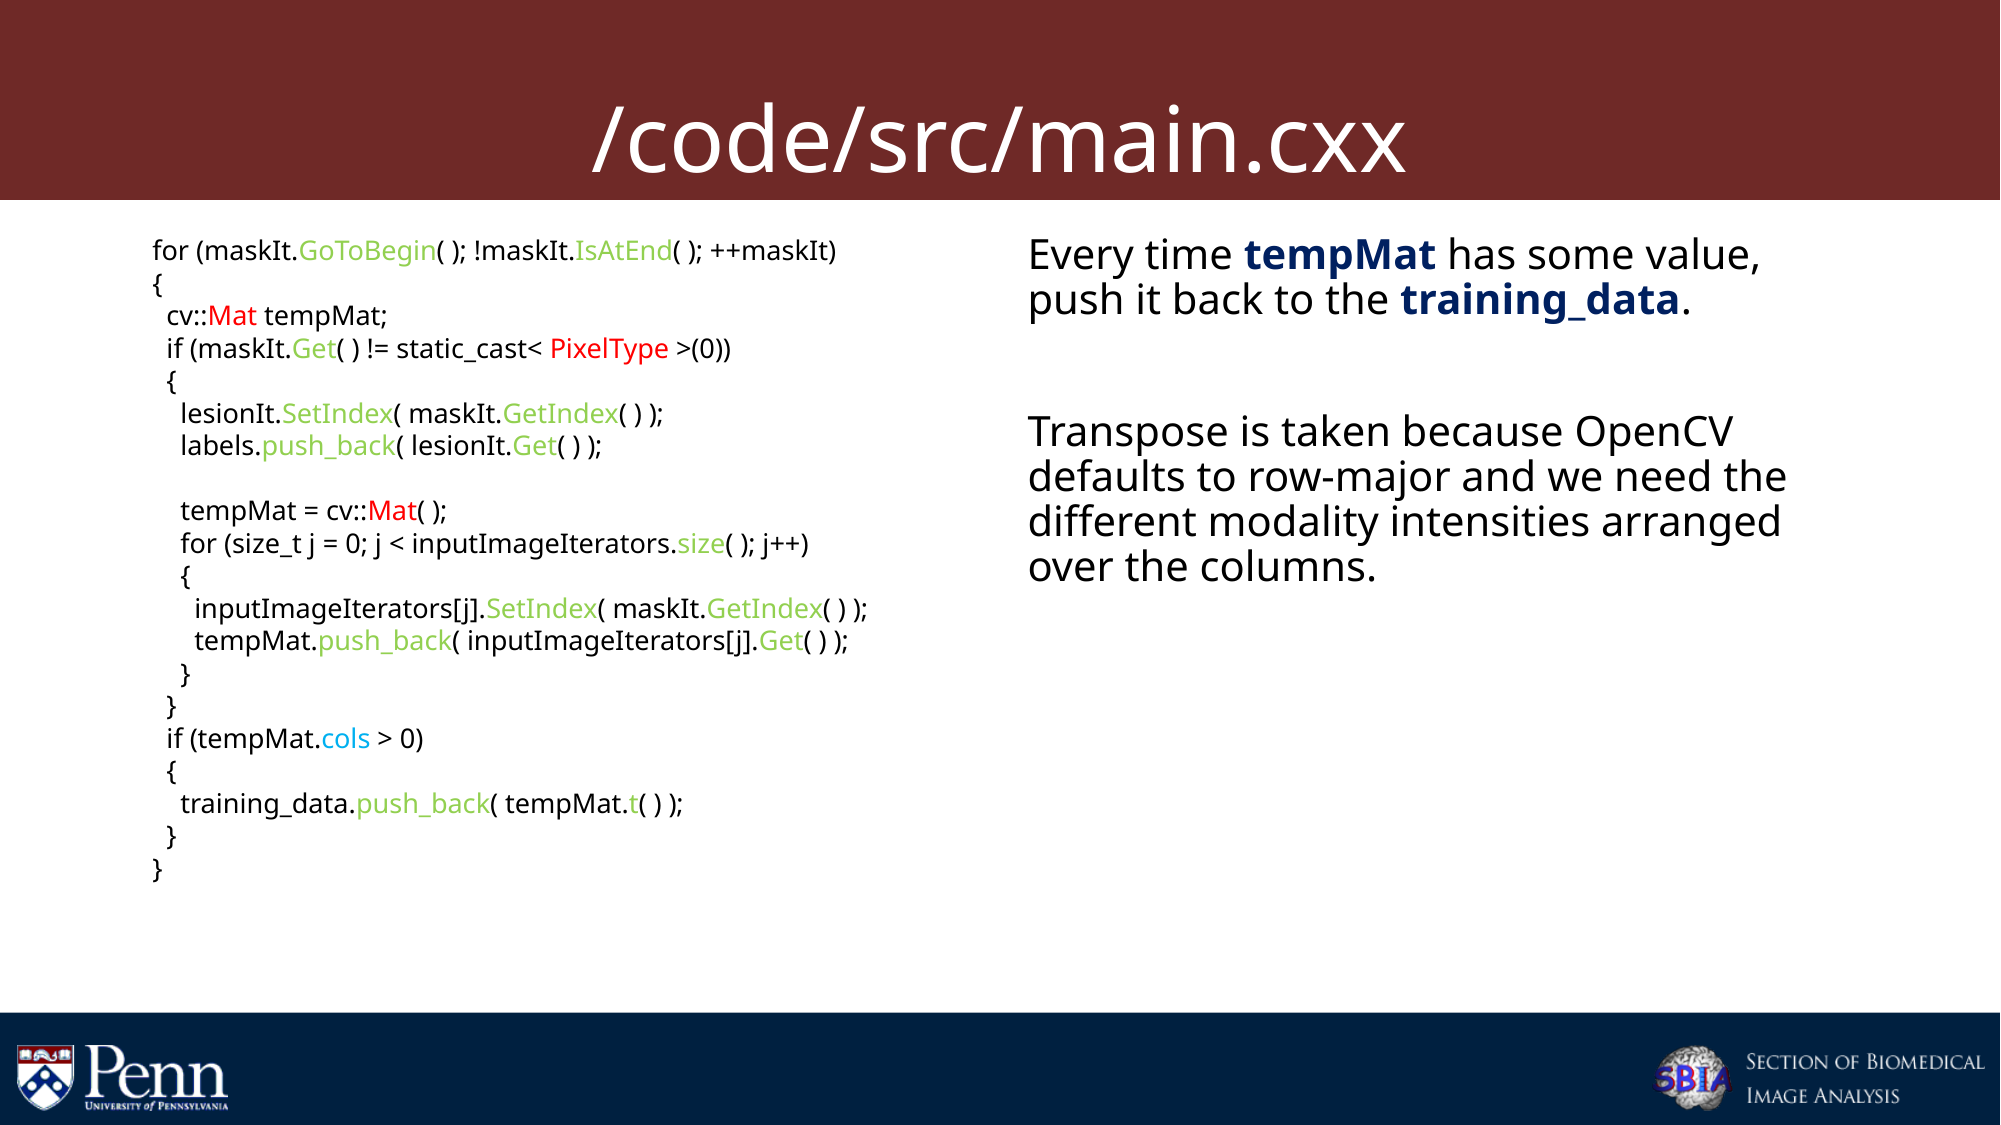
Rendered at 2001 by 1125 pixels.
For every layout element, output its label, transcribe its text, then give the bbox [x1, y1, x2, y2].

list Every time tempMat has some value, push it back to the training_data. Transpose is taken because OpenCV defaults to row-major and we need the different modality intensities arranged over the columns. [1012, 226, 1863, 987]
picture [1652, 1044, 1985, 1112]
title /code/src/main.cxx [137, 0, 1863, 200]
picture [17, 1045, 228, 1111]
list for (maskIt.GoToBegin( ); !maskIt.IsAtEnd( ); ++maskIt) { cv::Mat tempMat; if (maskIt.Get( ) != static_cast< PixelType >(0)) { lesionIt.SetIndex( maskIt.GetIndex( ) ); labels.push_back( lesionIt.Get( ) ); tempMat = cv::Mat( ); for (size_t j = 0; j < inputImageIterators.size( ); j++) { inputImageIterators[j].SetIndex( maskIt.GetIndex( ) ); tempMat.push_back( inputImageIterators[j].Get( ) ); } } if (tempMat.cols > 0) { training_data.push_back( tempMat.t( ) ); } } [137, 226, 985, 987]
